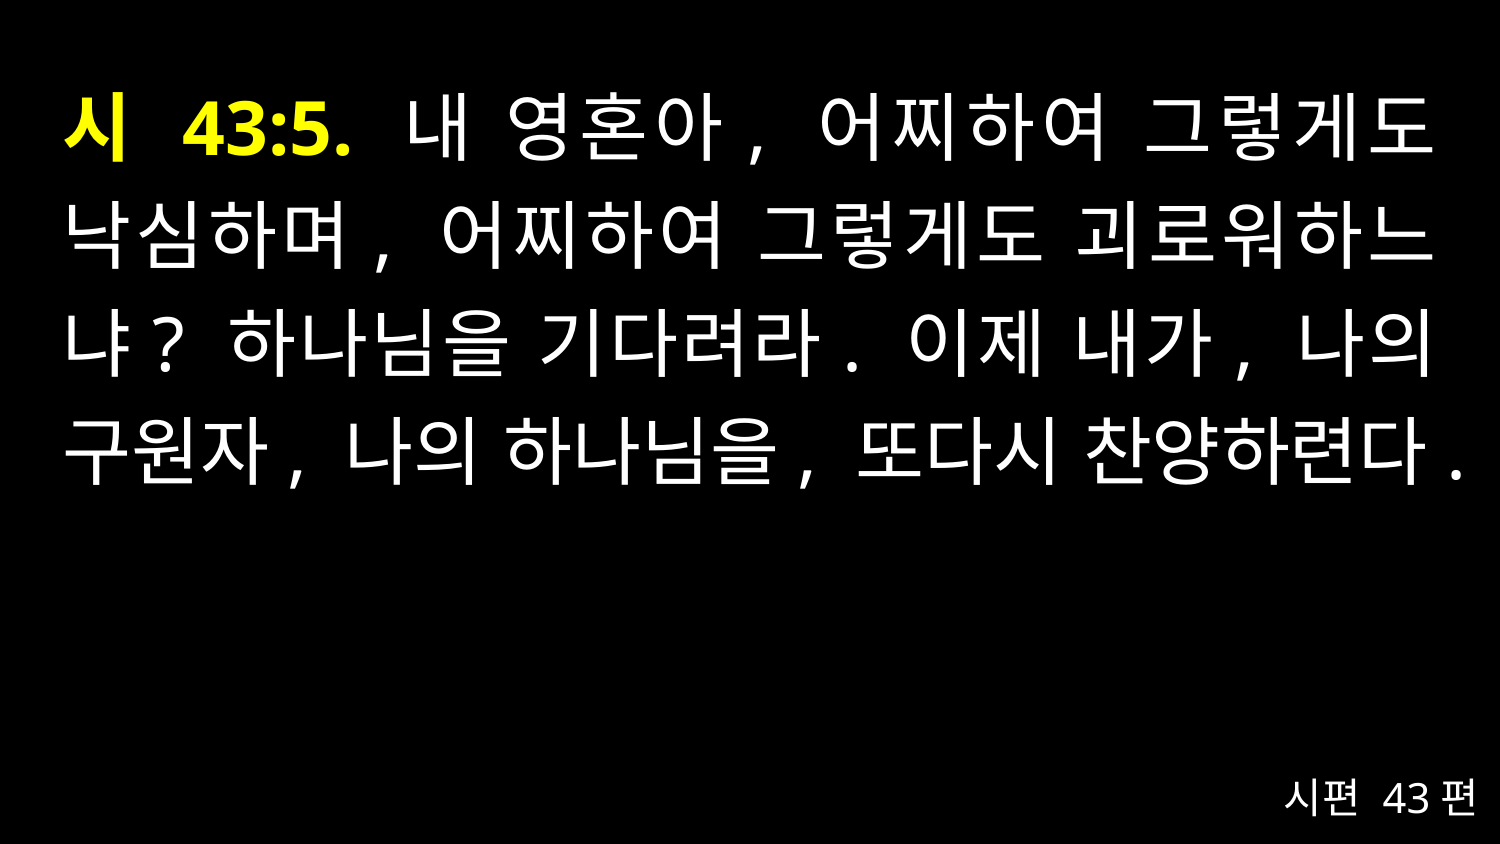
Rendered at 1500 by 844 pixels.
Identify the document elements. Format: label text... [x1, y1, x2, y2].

title 시 43:5. 내 영혼아, 어찌하여 그렇게도 낙심하며, 어찌하여 그렇게도 괴로워하느냐? 하나님을 기다려라. 이제 내가, 나의 구원자, 나의 하나님을, 또다시 찬양하련다. [0, 0, 1500, 844]
subtitle 시편 43편 [916, 770, 1500, 844]
